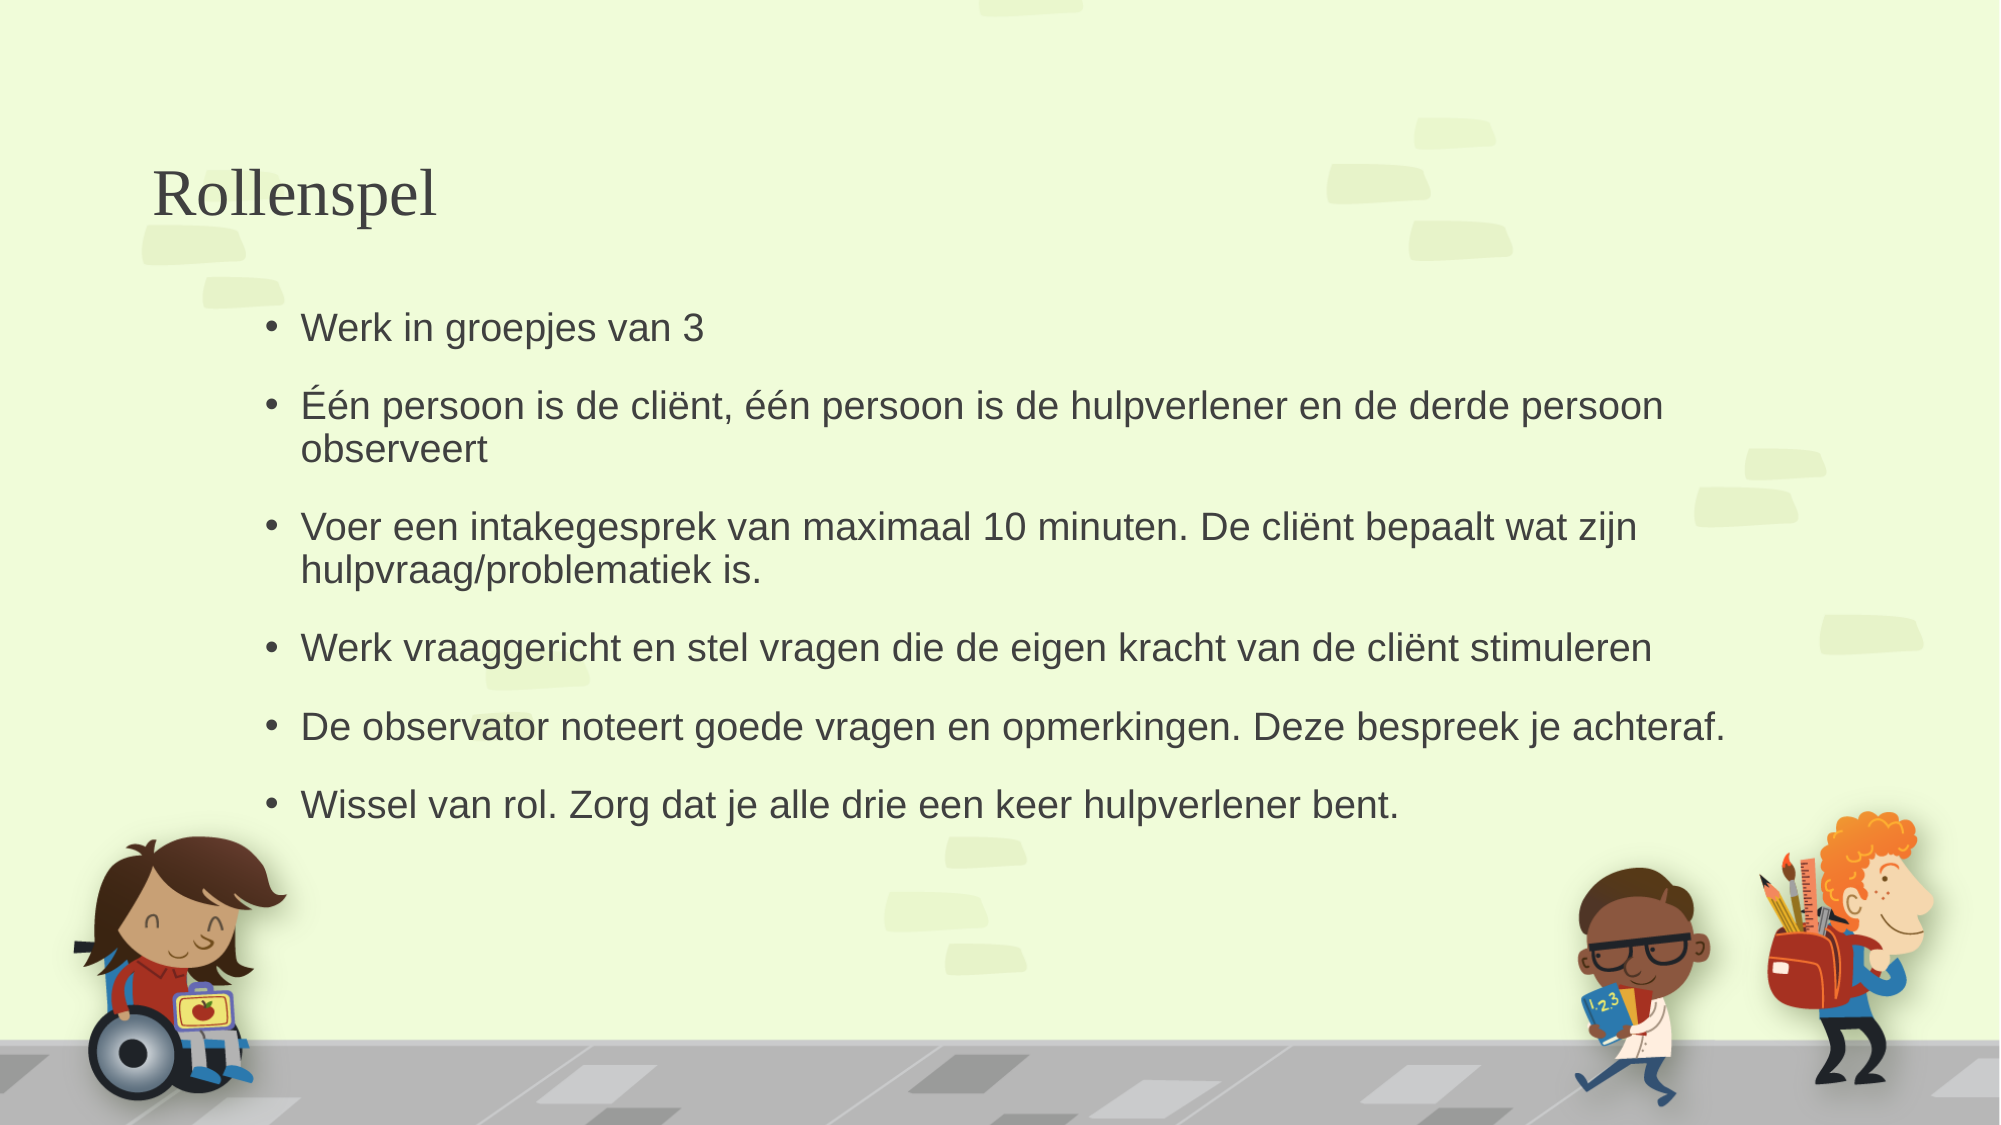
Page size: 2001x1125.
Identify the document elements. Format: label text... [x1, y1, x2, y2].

list Werk in groepjes van 3 Één persoon is de cliënt, één persoon is de hulpverlener en de derde persoon observeert Voer een intakegesprek van maximaal 10 minuten. De cliënt bepaalt wat zijn hulpvraag/problematiek is. Werk vraaggericht en stel vragen die de eigen kracht van de cliënt stimuleren De observator noteert goede vragen en opmerkingen. Deze bespreek je achteraf. Wissel van rol. Zorg dat je alle drie een keer hulpverlener bent. [249, 299, 1750, 870]
picture [0, 0, 2000, 1125]
title Rollenspel [137, 59, 1750, 238]
